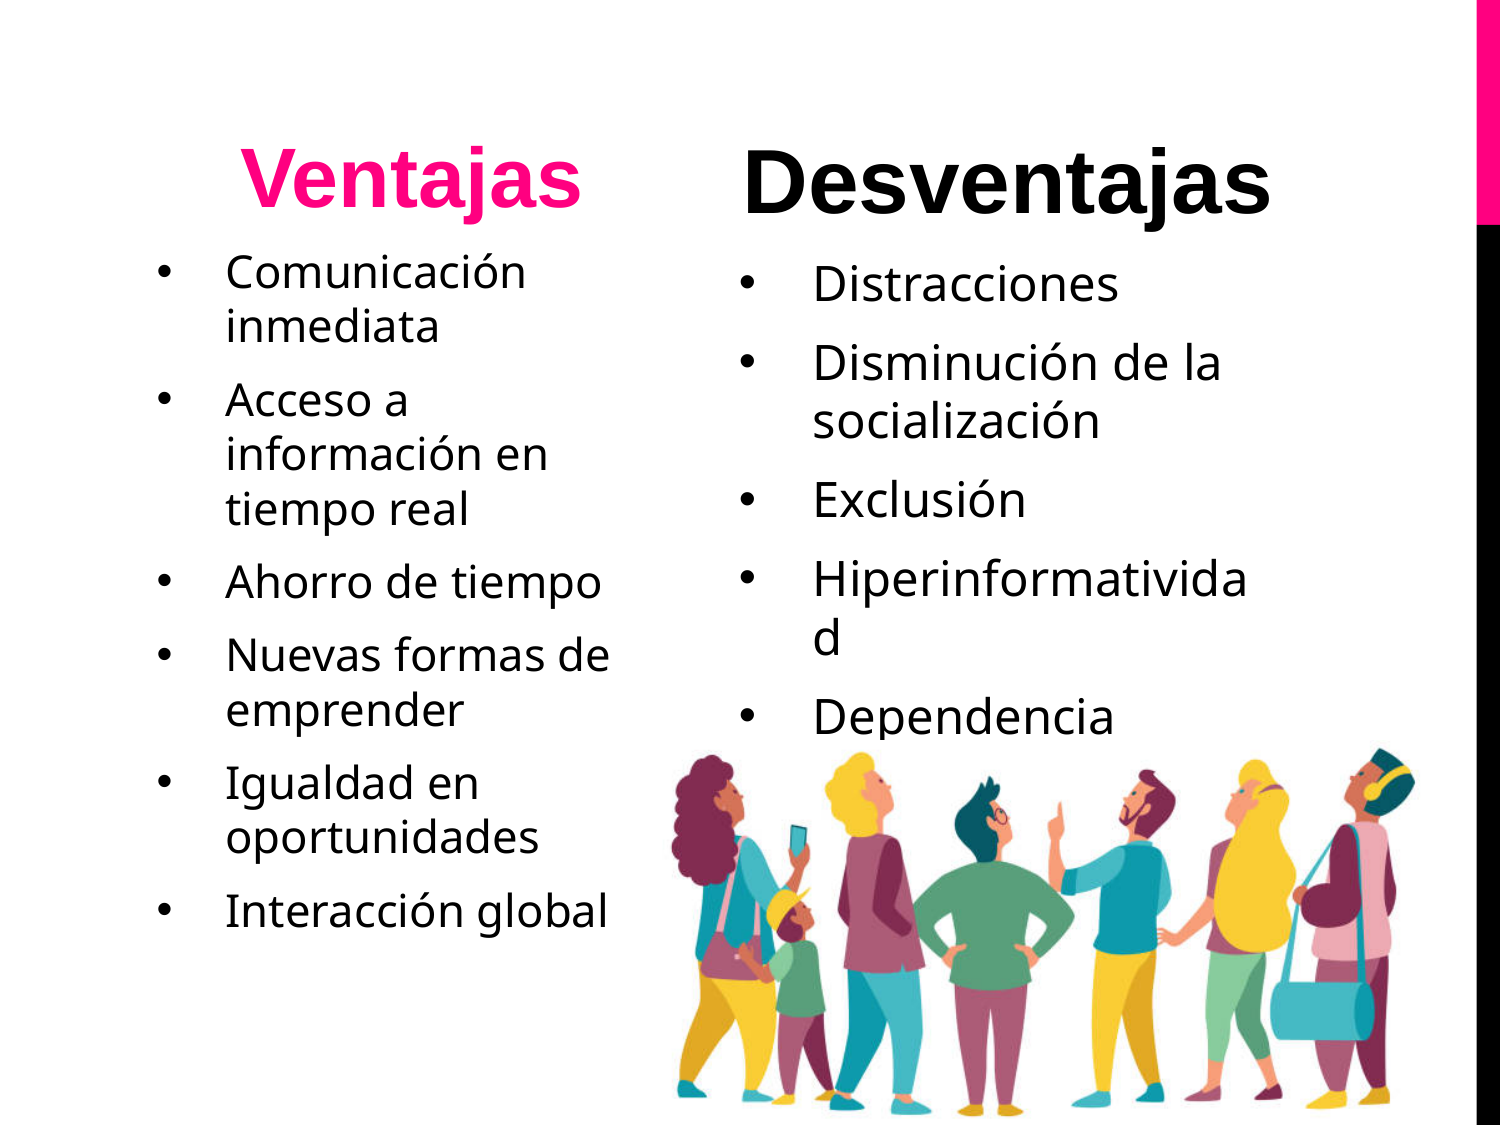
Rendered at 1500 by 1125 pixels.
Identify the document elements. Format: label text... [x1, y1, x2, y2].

list Desventajas Distracciones Disminución de la socialización Exclusión Hiperinformatividad Dependencia [723, 115, 1292, 734]
list Ventajas Comunicación inmediata Acceso a información en tiempo real Ahorro de tiempo Nuevas formas de emprender Igualdad en oportunidades Interacción global [141, 115, 682, 948]
picture [661, 739, 1425, 1125]
